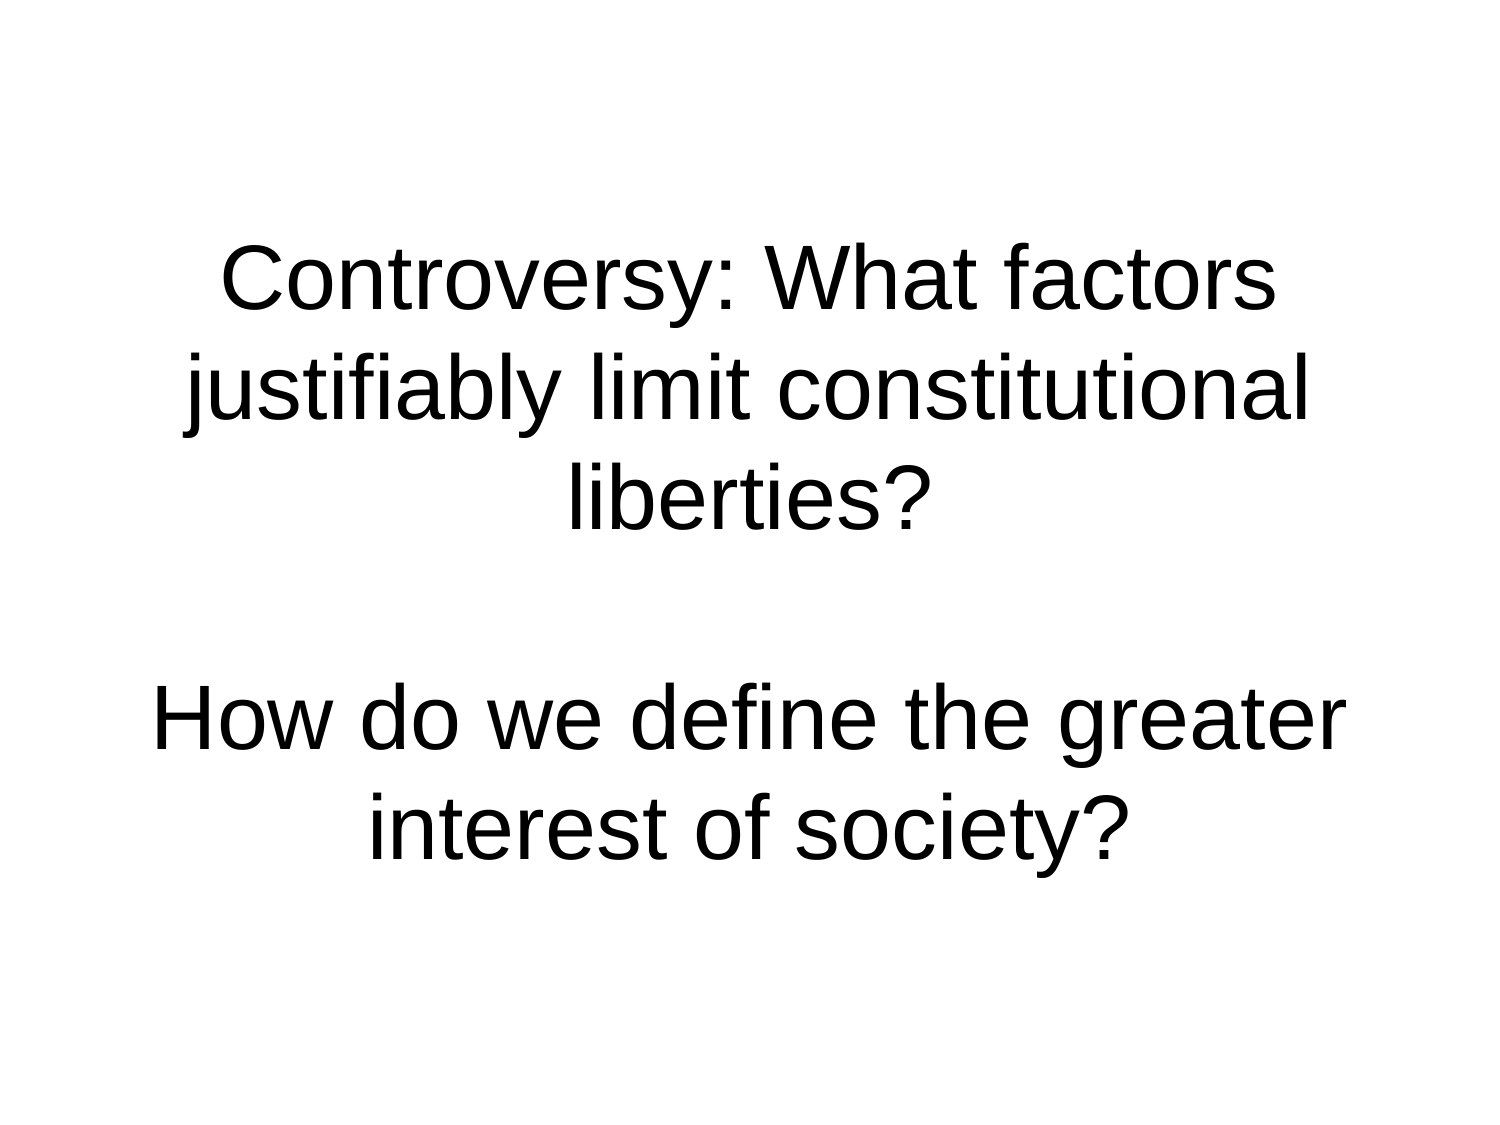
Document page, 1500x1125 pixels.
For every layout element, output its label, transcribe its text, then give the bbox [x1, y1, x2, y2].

title Controversy: What factors justifiably limit constitutional liberties? How do we define the greater interest of society? [74, 44, 1426, 1051]
